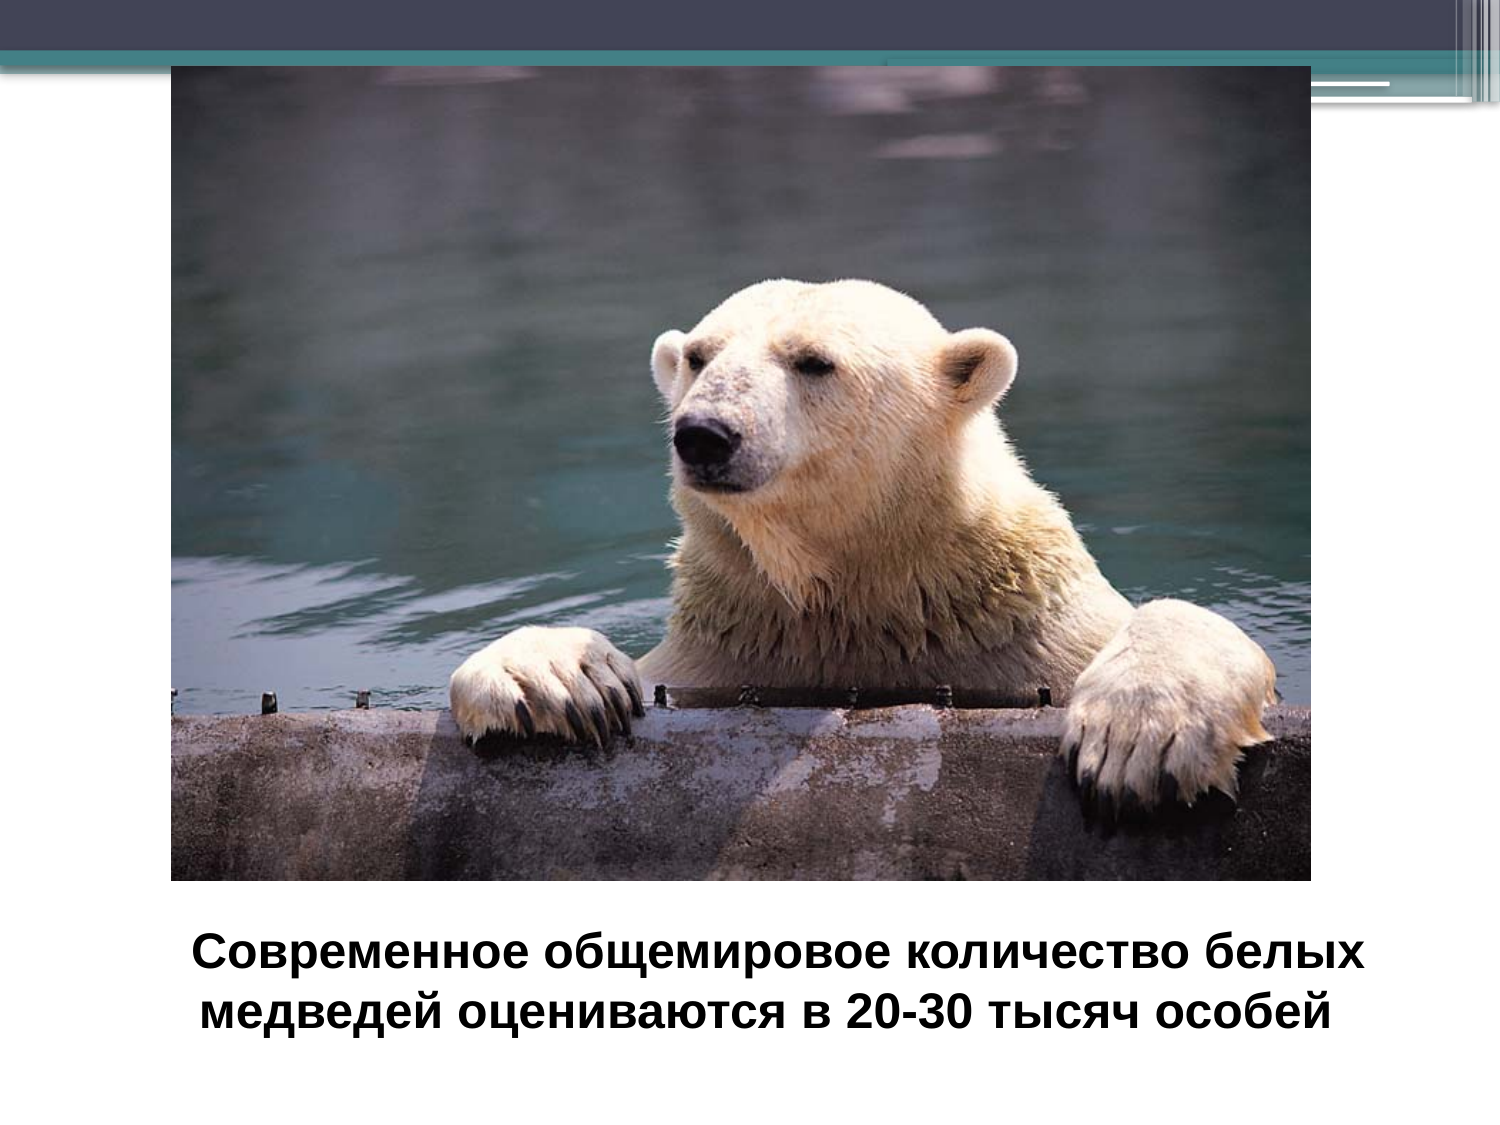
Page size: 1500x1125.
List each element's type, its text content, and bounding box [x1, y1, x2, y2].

picture [170, 66, 1312, 882]
text_box Современное общемировое количество белых медведей оцениваются в 20-30 тысяч особей [112, 911, 1434, 1046]
